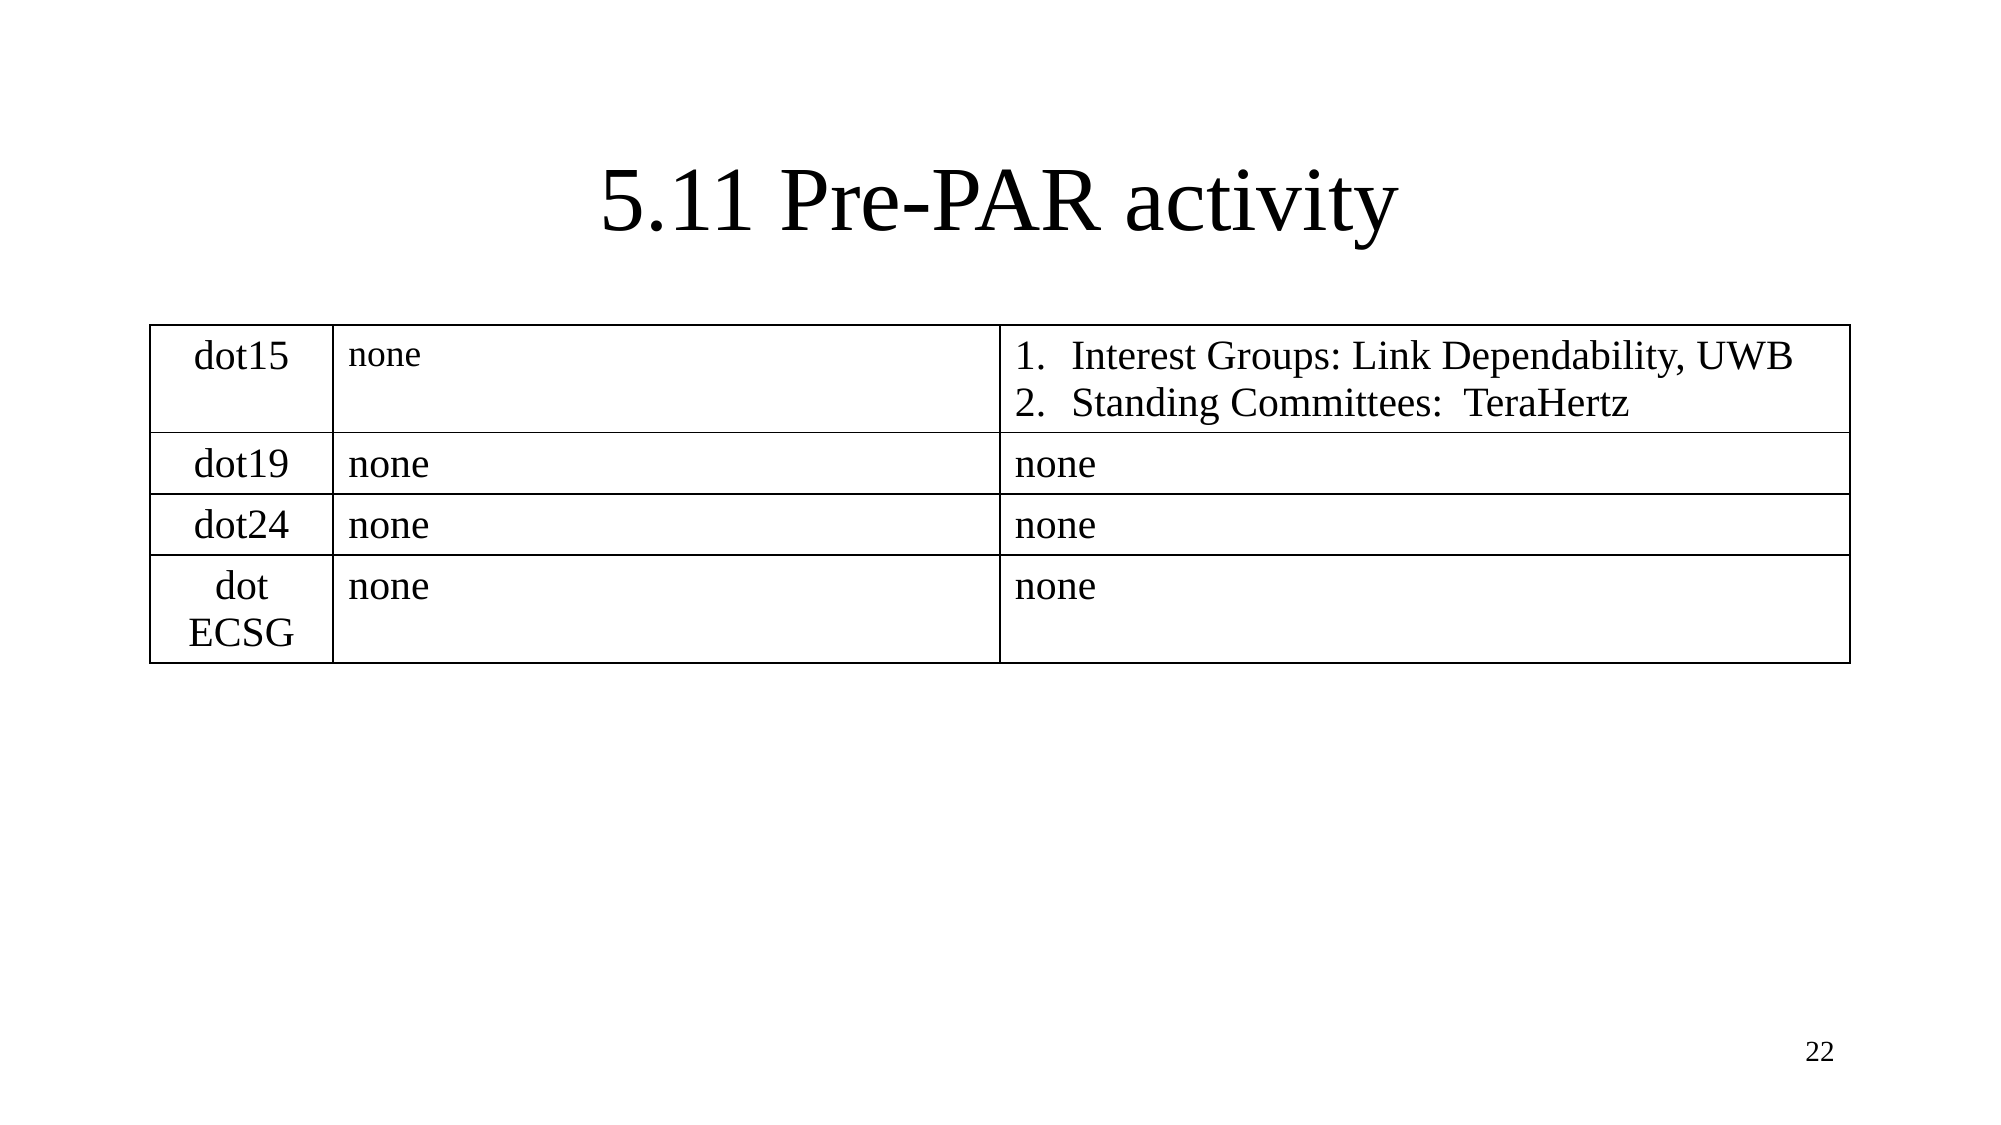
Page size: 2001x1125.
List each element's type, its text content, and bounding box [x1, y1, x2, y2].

table_cell dot24 [151, 495, 332, 554]
table_cell dot19 [151, 433, 332, 493]
table_cell none [1001, 495, 1849, 554]
table_cell none [334, 433, 999, 493]
table_cell none [1001, 433, 1849, 493]
table_cell none [334, 495, 999, 554]
table_header dot15 [151, 326, 332, 432]
title 5.11 Pre-PAR activity [149, 99, 1851, 288]
table_cell dot ECSG [151, 556, 332, 662]
table_header none [334, 326, 999, 432]
table_cell none [1001, 556, 1849, 662]
table_header Interest Groups: Link Dependability, UWB Standing Committees: TeraHertz [1001, 326, 1849, 432]
table_cell none [334, 556, 999, 662]
slide_number 22 [1433, 1024, 1851, 1101]
